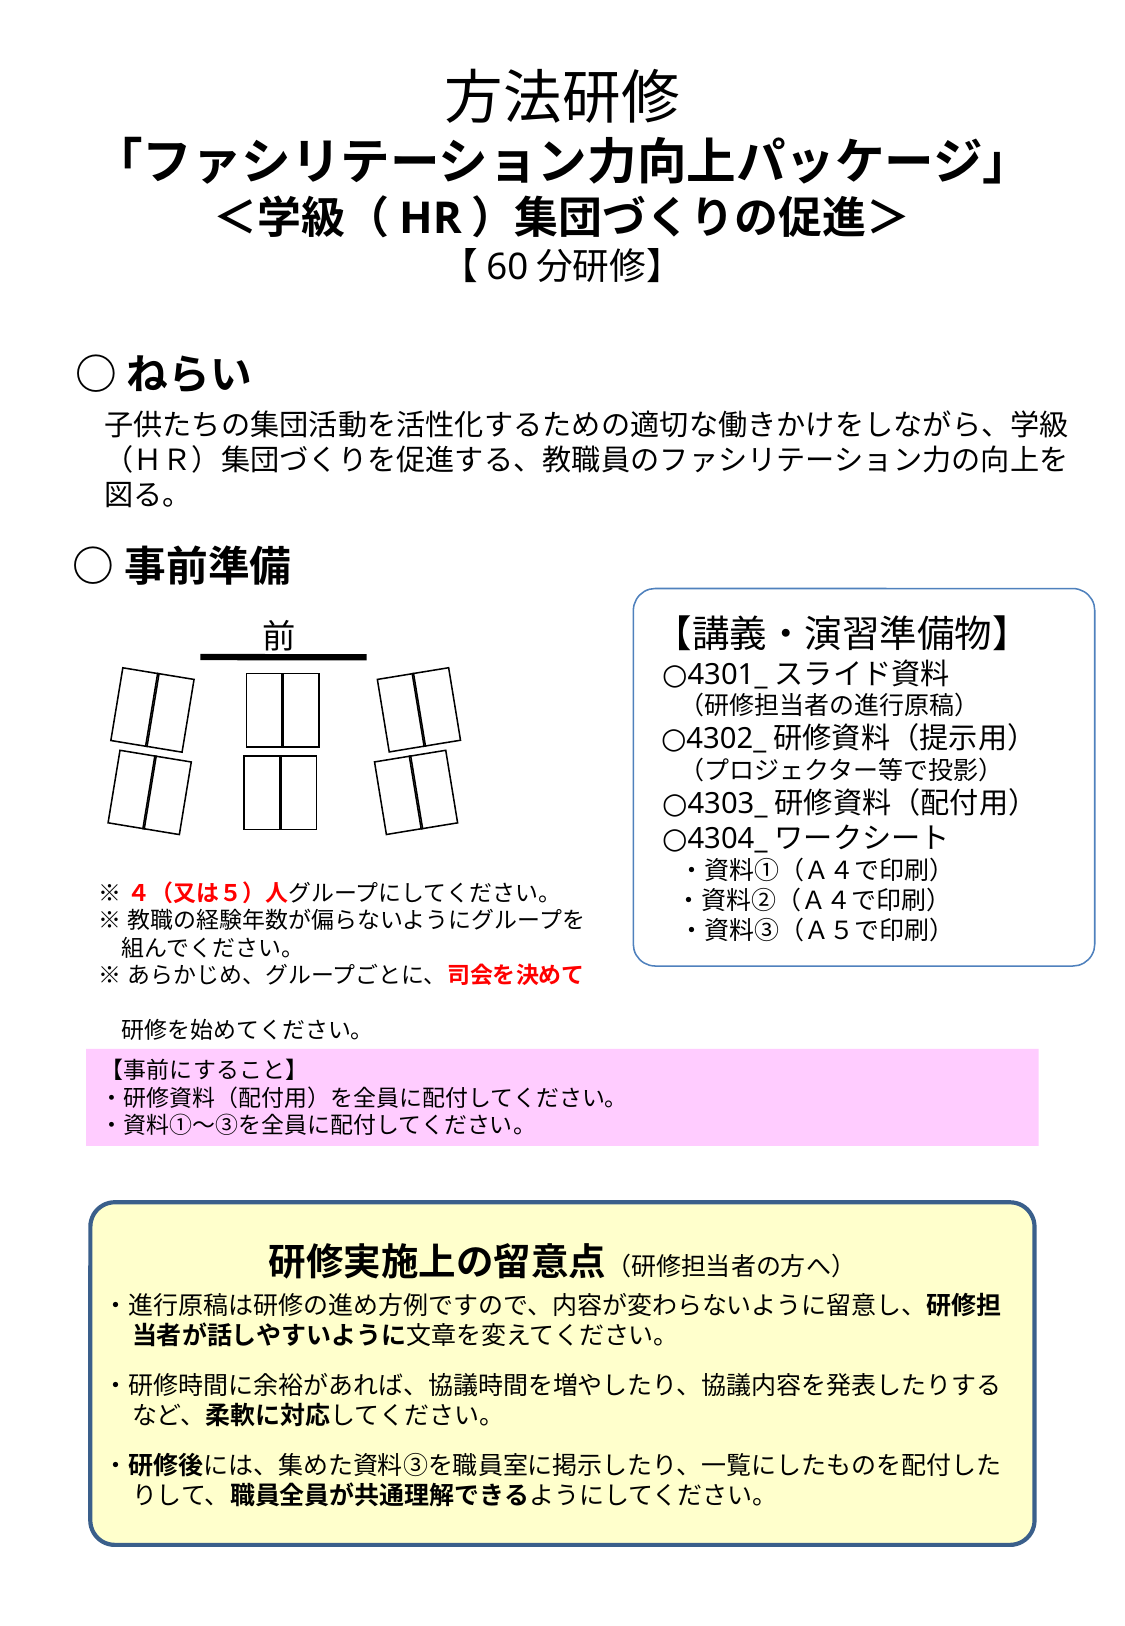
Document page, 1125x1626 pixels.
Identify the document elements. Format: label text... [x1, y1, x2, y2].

text_box 【事前にすること】 ・研修資料（配付用）を全員に配付してください。 ・資料①～③を全員に配付してください。 [86, 1048, 1039, 1146]
text_box ※４（又は５）人グループにしてください。 ※教職の経験年数が偏らないようにグループを 組んでください。 ※あらかじめ、グループごとに、司会を決めて 研修を始めてください。 [84, 871, 622, 1051]
text_box ○事前準備 [58, 532, 307, 597]
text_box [113, 607, 456, 830]
text_box 【講義・演習準備物】 ○4301_スライド資料 （研修担当者の進行原稿） ○4302_研修資料（提示用） （プロジェクター等で投影） ○4303_研修資料（配付用） ○4304_ワークシート ・資料①（Ａ４で印刷） ・資料②（Ａ４で印刷） ・資料③（Ａ５で印刷） [631, 586, 1097, 969]
text_box 研修実施上の留意点（研修担当者の方へ） ・進行原稿は研修の進め方例ですので、内容が変わらないように留意し、研修担当者が話しやすいように文章を変えてください。 ・研修時間に余裕があれば、協議時間を増やしたり、協議内容を発表したりするなど、柔軟に対応してください。 ・研修後には、集めた資料③を職員室に掲示したり、一覧にしたものを配付したりして、職員全員が共通理解できるようにしてください。 [88, 1200, 1037, 1547]
text_box ○ねらい [60, 340, 267, 405]
text_box 子供たちの集団活動を活性化するための適切な働きかけをしながら、学級（ＨＲ）集団づくりを促進する、教職員のファシリテーション力の向上を図る。 [89, 399, 1095, 519]
title 方法研修 「ファシリテーション力向上パッケージ」 ＜学級（HR）集団づくりの促進＞ 【60分研修】 [36, 50, 1089, 296]
